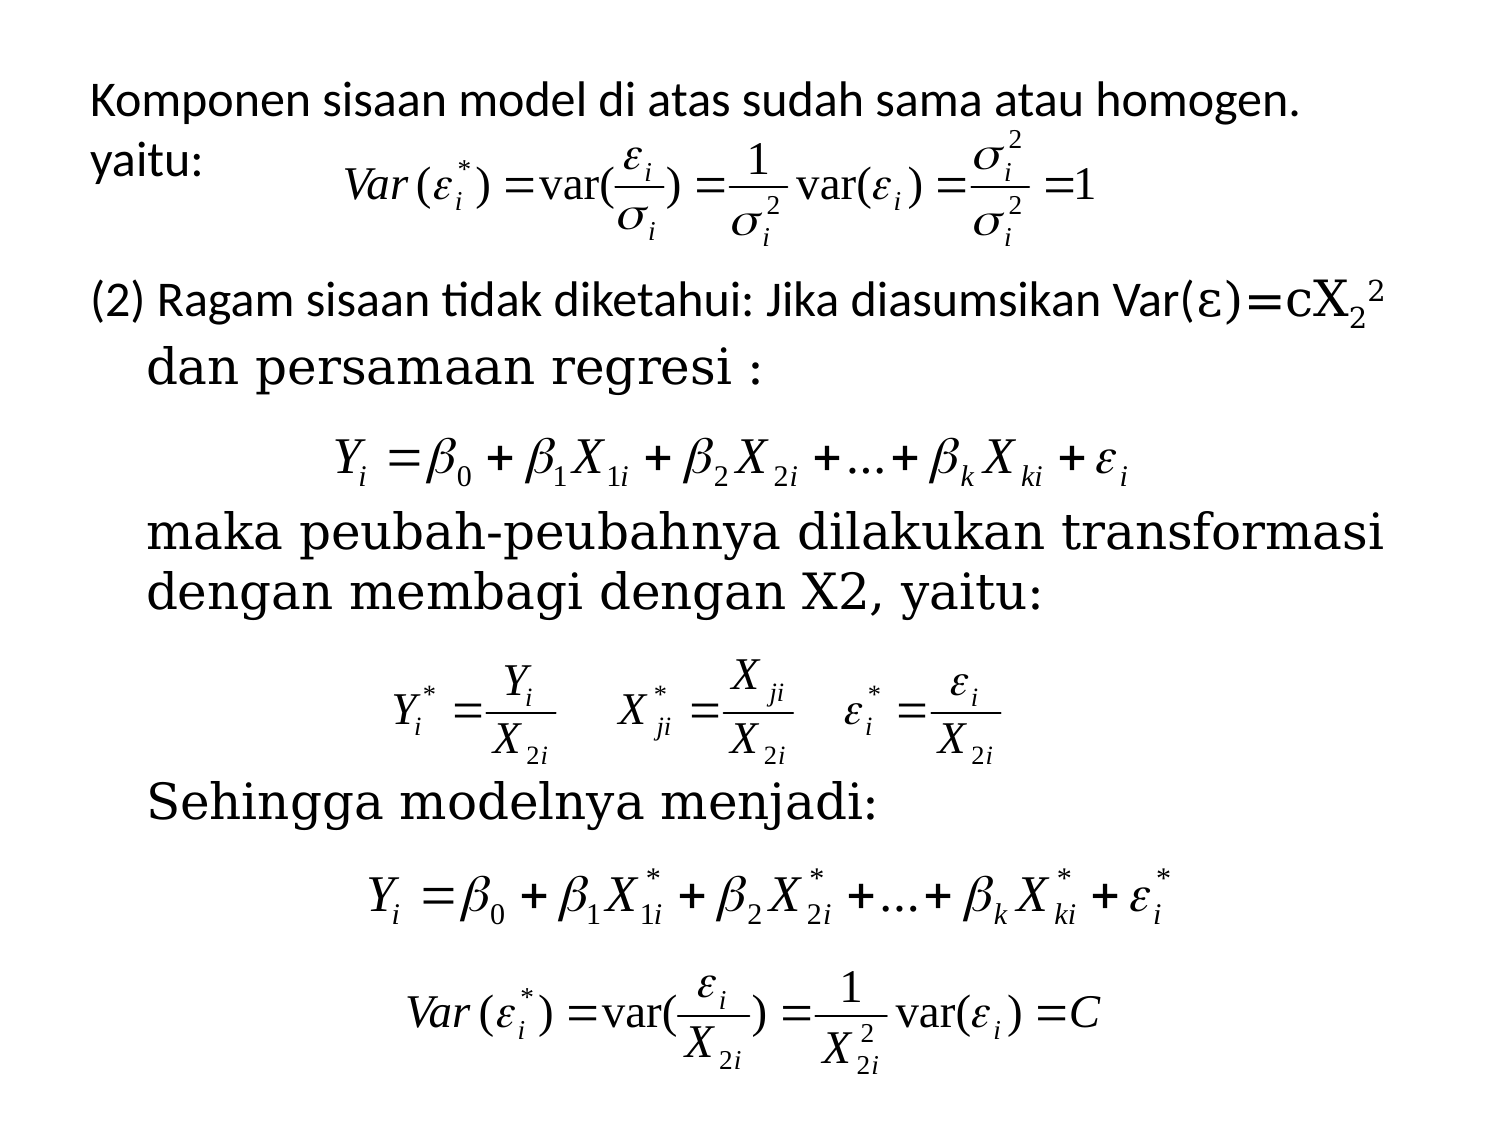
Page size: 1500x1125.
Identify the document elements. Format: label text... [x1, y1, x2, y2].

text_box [339, 116, 1102, 258]
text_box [327, 421, 1141, 500]
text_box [402, 952, 1110, 1087]
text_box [361, 855, 1179, 938]
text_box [387, 644, 1010, 774]
list Komponen sisaan model di atas sudah sama atau homogen. yaitu: (2) Ragam sisaan tidak diketahui: Jika diasumsikan Var(ε)=cX22 dan persamaan regresi : maka peubah-peubahnya dilakukan transformasi dengan membagi dengan X2, yaitu: Sehingga modelnya menjadi: [75, 58, 1425, 1055]
